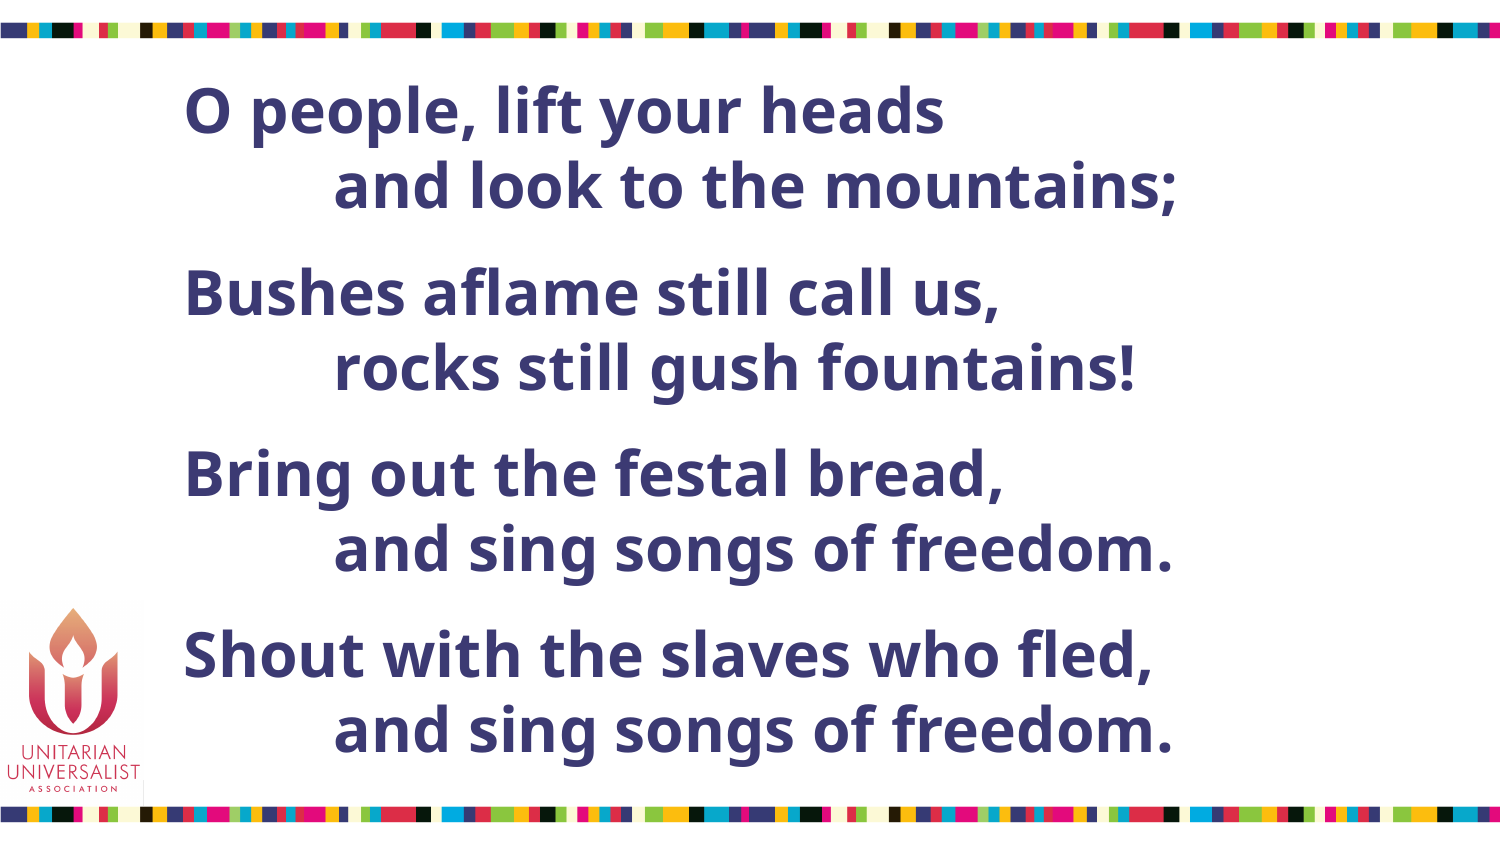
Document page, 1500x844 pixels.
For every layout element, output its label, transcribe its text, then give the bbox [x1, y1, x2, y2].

text_box O people, lift your heads and look to the mountains; Bushes aflame still call us, rocks still gush fountains! Bring out the festal bread, and sing songs of freedom. Shout with the slaves who fled, and sing songs of freedom. [168, 56, 1421, 780]
picture [0, 22, 1500, 40]
picture [0, 600, 1500, 824]
